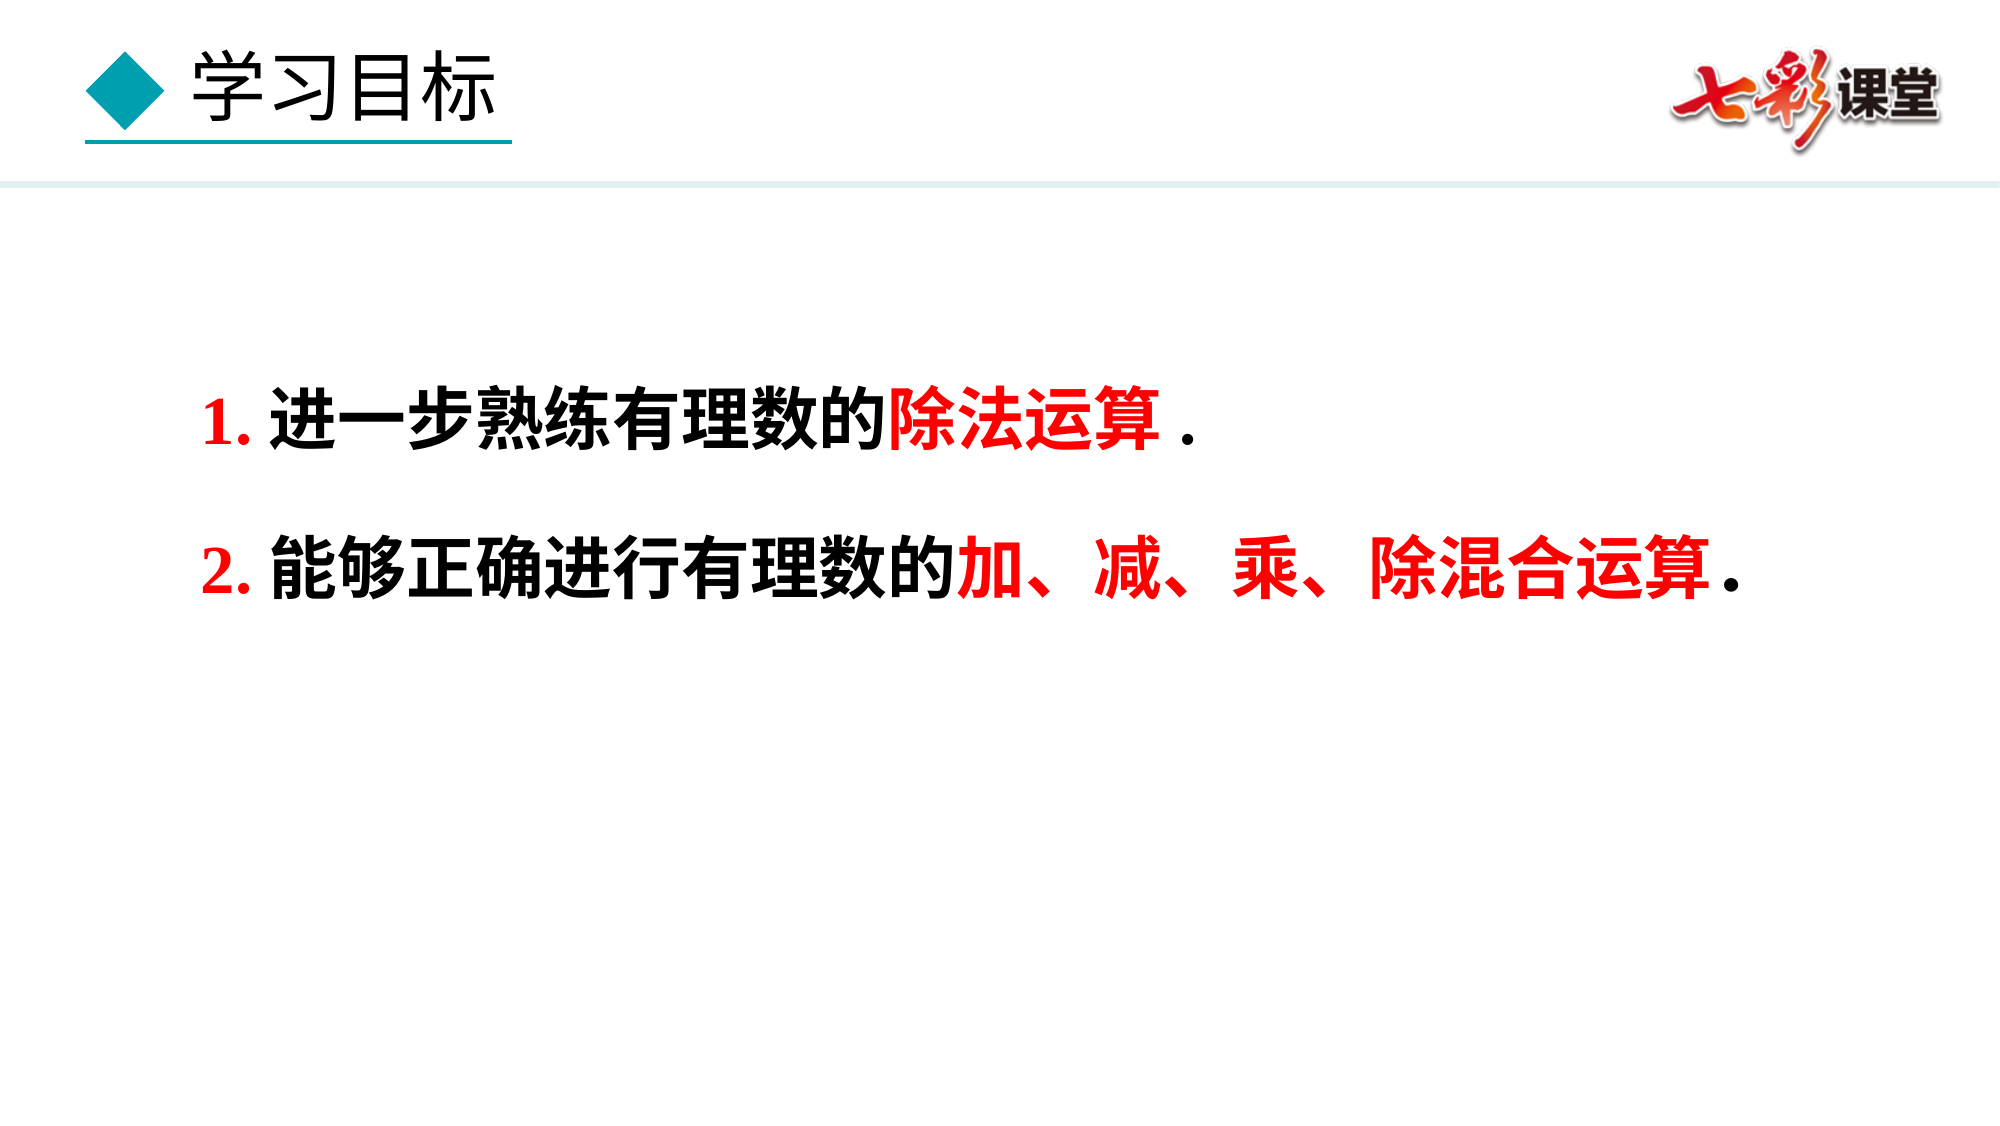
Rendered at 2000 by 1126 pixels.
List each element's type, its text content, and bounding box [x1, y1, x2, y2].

picture [1666, 42, 1948, 157]
text_box 1.进一步熟练有理数的除法运算. 2.能够正确进行有理数的加、减、乘、除混合运算． [182, 301, 1829, 616]
